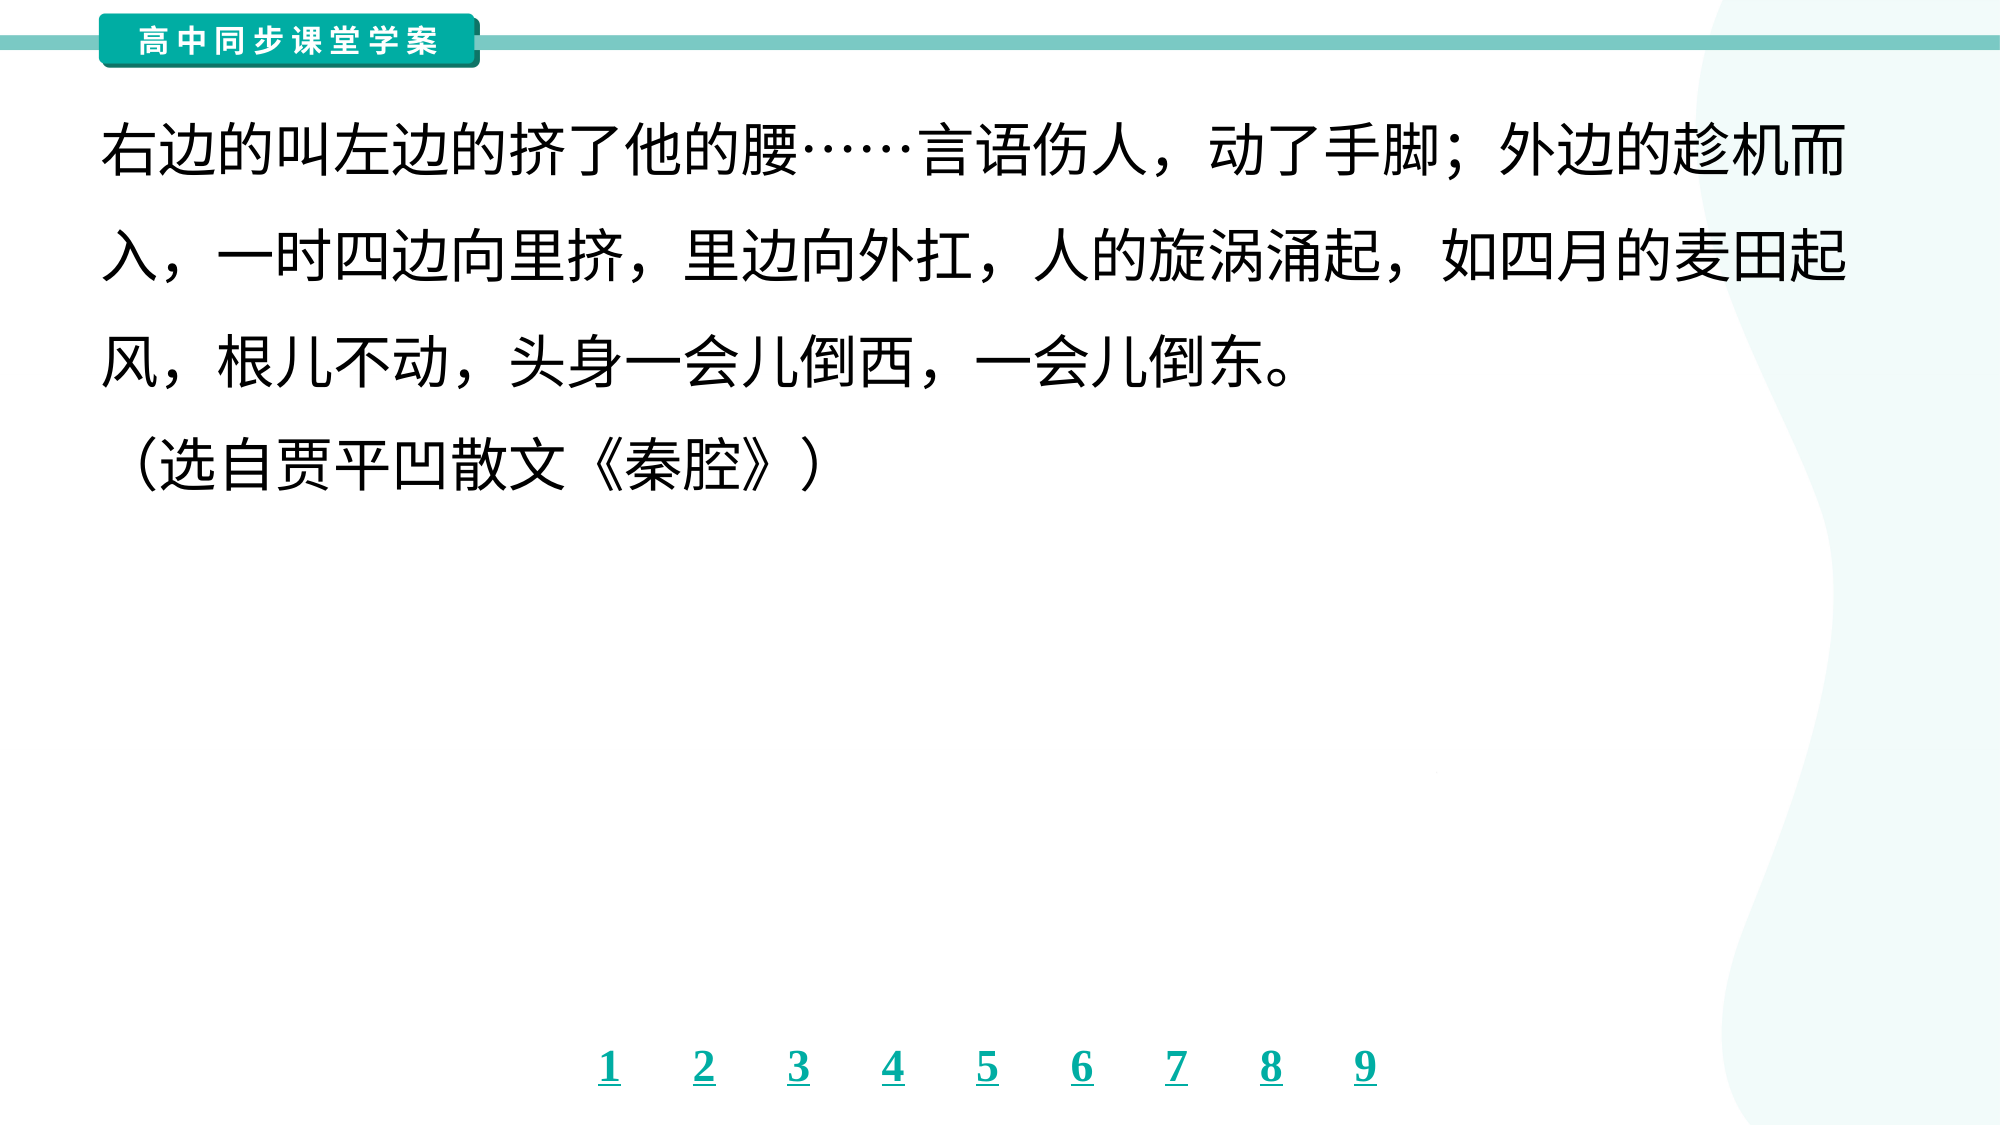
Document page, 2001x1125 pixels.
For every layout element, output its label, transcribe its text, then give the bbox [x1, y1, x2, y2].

text_box 右边的叫左边的挤了他的腰……言语伤人，动了手脚；外边的趁机而 入，一时四边向里挤，里边向外扛，人的旋涡涌起，如四月的麦田起 风，根儿不动，头身一会儿倒西，一会儿倒东。 （选自贾平凹散文《秦腔》）#1.2.2 [100, 76, 1899, 486]
picture [0, 0, 2000, 1125]
